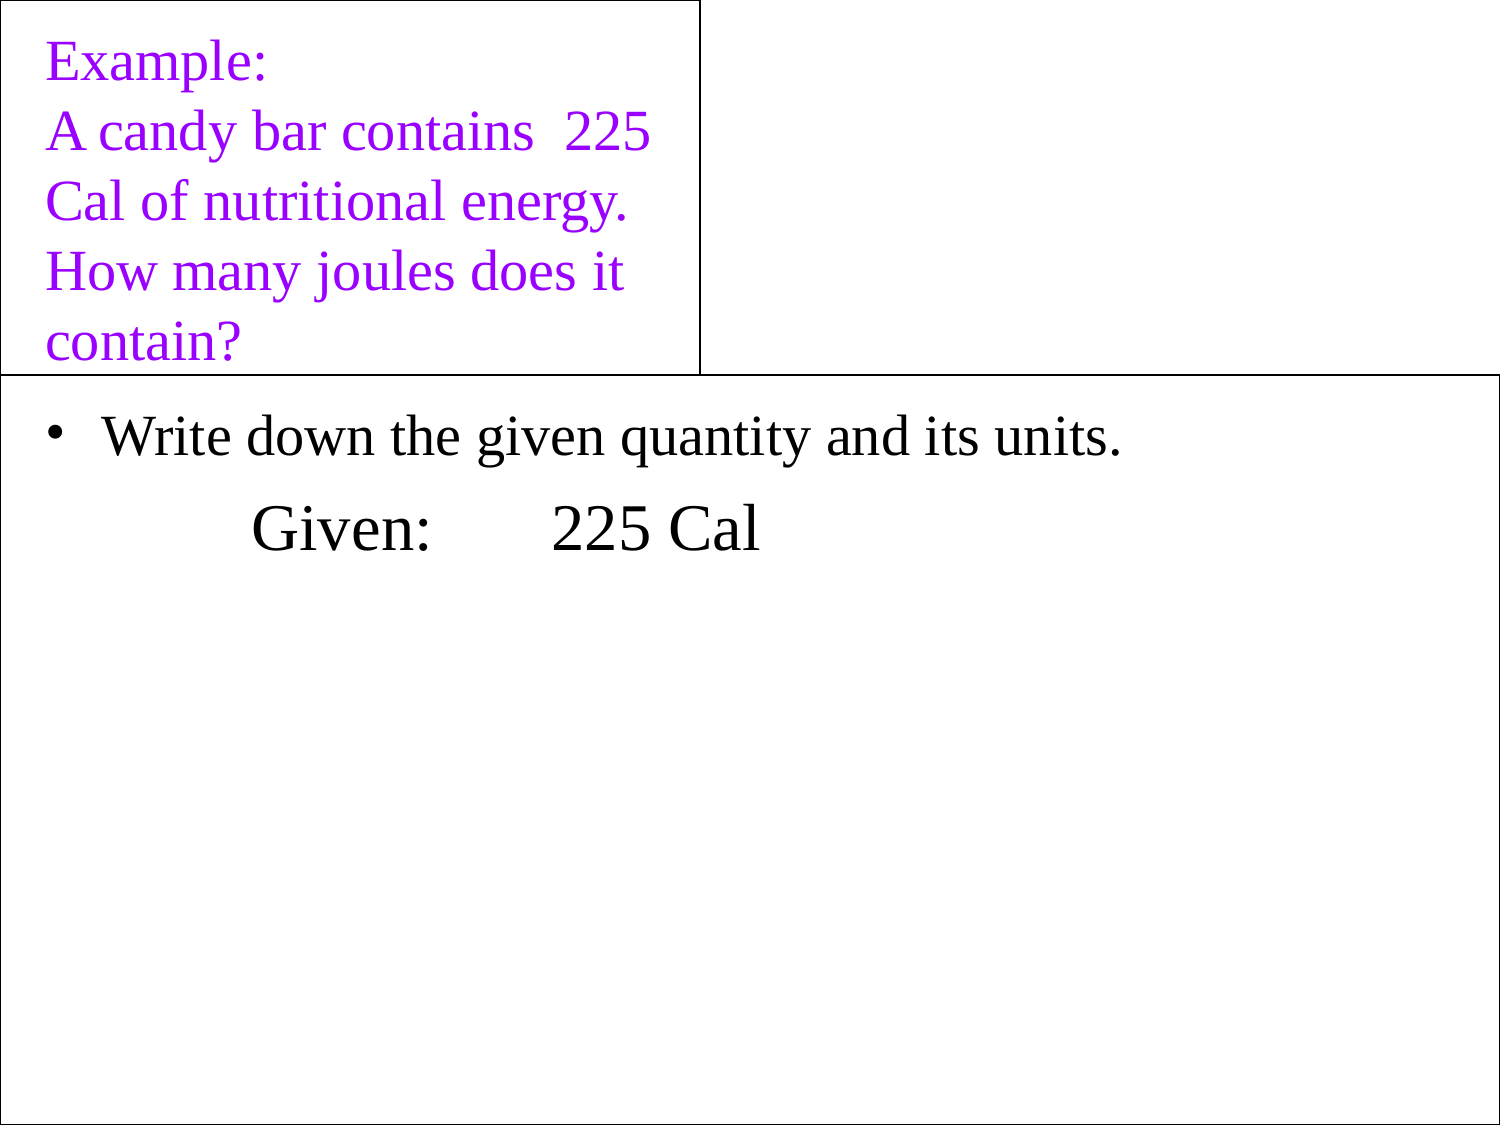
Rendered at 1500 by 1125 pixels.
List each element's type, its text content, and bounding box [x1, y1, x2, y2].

text_box Write down the given quantity and its units. Given: 225 Cal [0, 374, 1500, 1125]
text_box Example: A candy bar contains 225 Cal of nutritional energy. How many joules does it contain? [0, 0, 700, 374]
